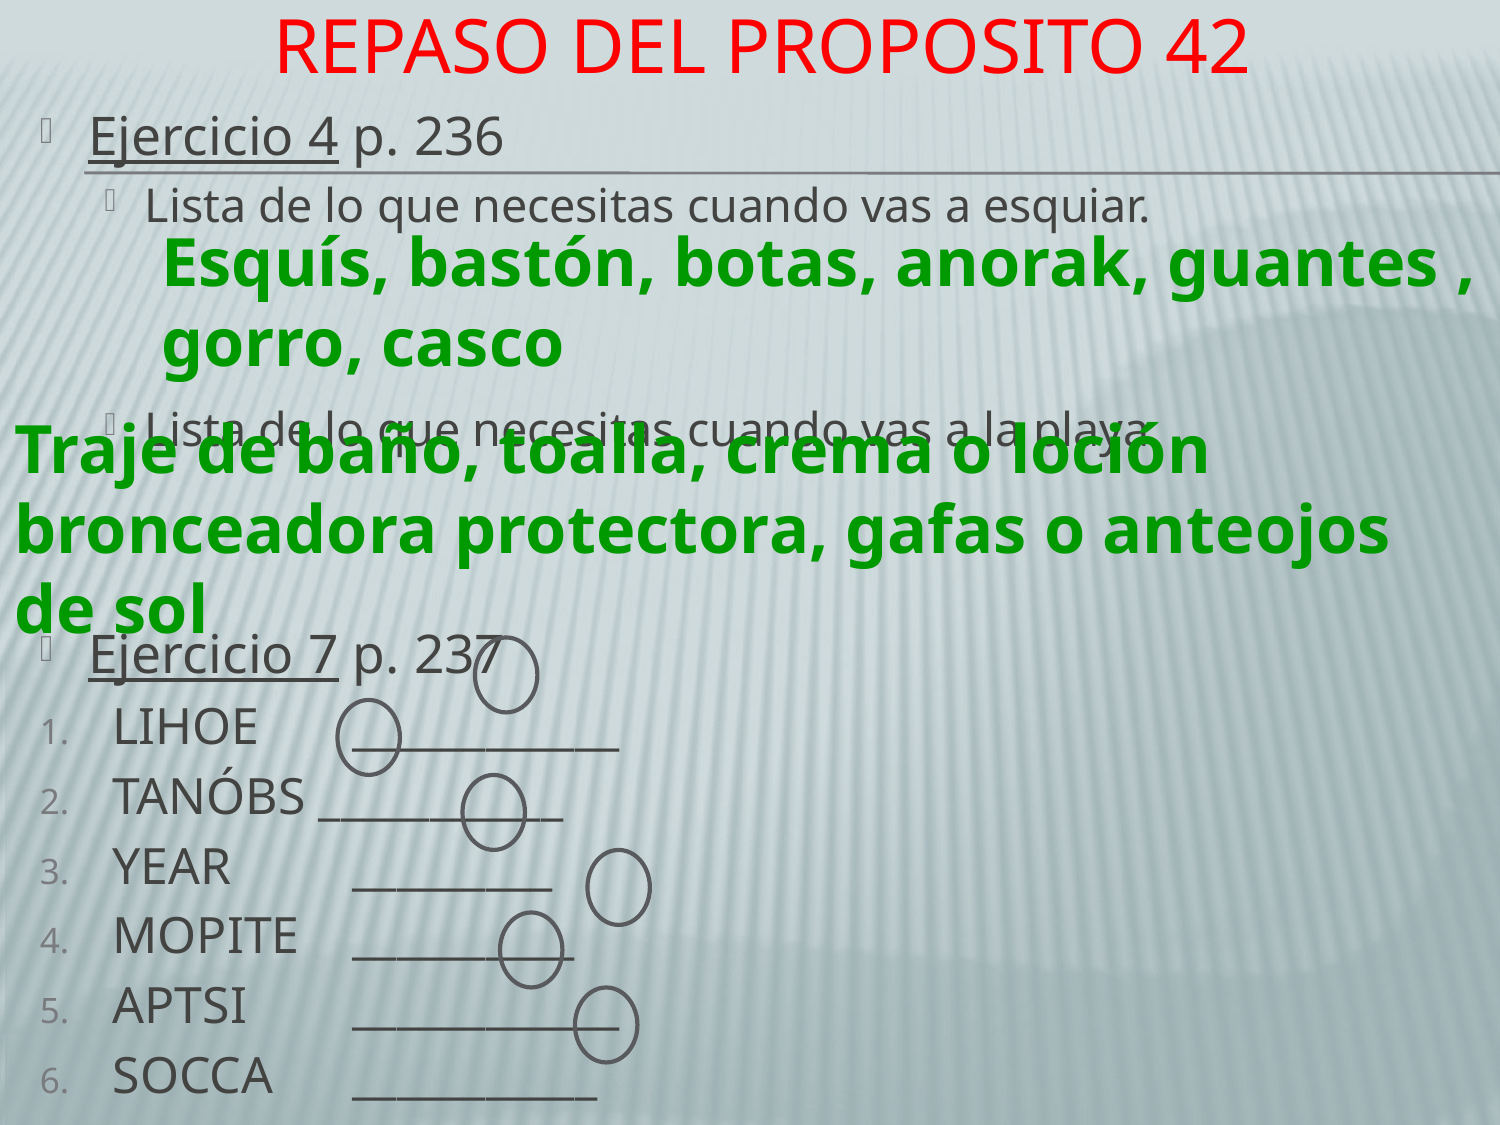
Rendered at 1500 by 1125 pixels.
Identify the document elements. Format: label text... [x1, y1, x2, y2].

list Ejercicio 4 p. 236 Lista de lo que necesitas cuando vas a esquiar. Lista de lo que necesitas cuando vas a la playa. Ejercicio 7 p. 237 LIHOE ____________ TANÓBS ___________ YEAR _________ MOPITE __________ APTSI ____________ SOCCA ___________ Palabra secreta __________________________ [24, 95, 1450, 399]
list Ejercicio 4 p. 236 Lista de lo que necesitas cuando vas a esquiar. Lista de lo que necesitas cuando vas a la playa. Ejercicio 7 p. 237 LIHOE ____________ TANÓBS ___________ YEAR _________ MOPITE __________ APTSI ____________ SOCCA ___________ Palabra secreta __________________________ [24, 655, 1450, 1125]
text_box [497, 910, 565, 990]
text_box [585, 847, 652, 928]
text_box [460, 772, 528, 853]
text_box [572, 985, 640, 1065]
text_box [335, 697, 403, 778]
text_box Esquís, bastón, botas, anorak, guantes , gorro, casco [146, 212, 1500, 388]
text_box [472, 635, 540, 715]
title Repaso del Proposito 42 [50, 0, 1475, 113]
text_box Traje de baño, toalla, crema o loción bronceadora protectora, gafas o anteojos de sol [0, 399, 1500, 655]
